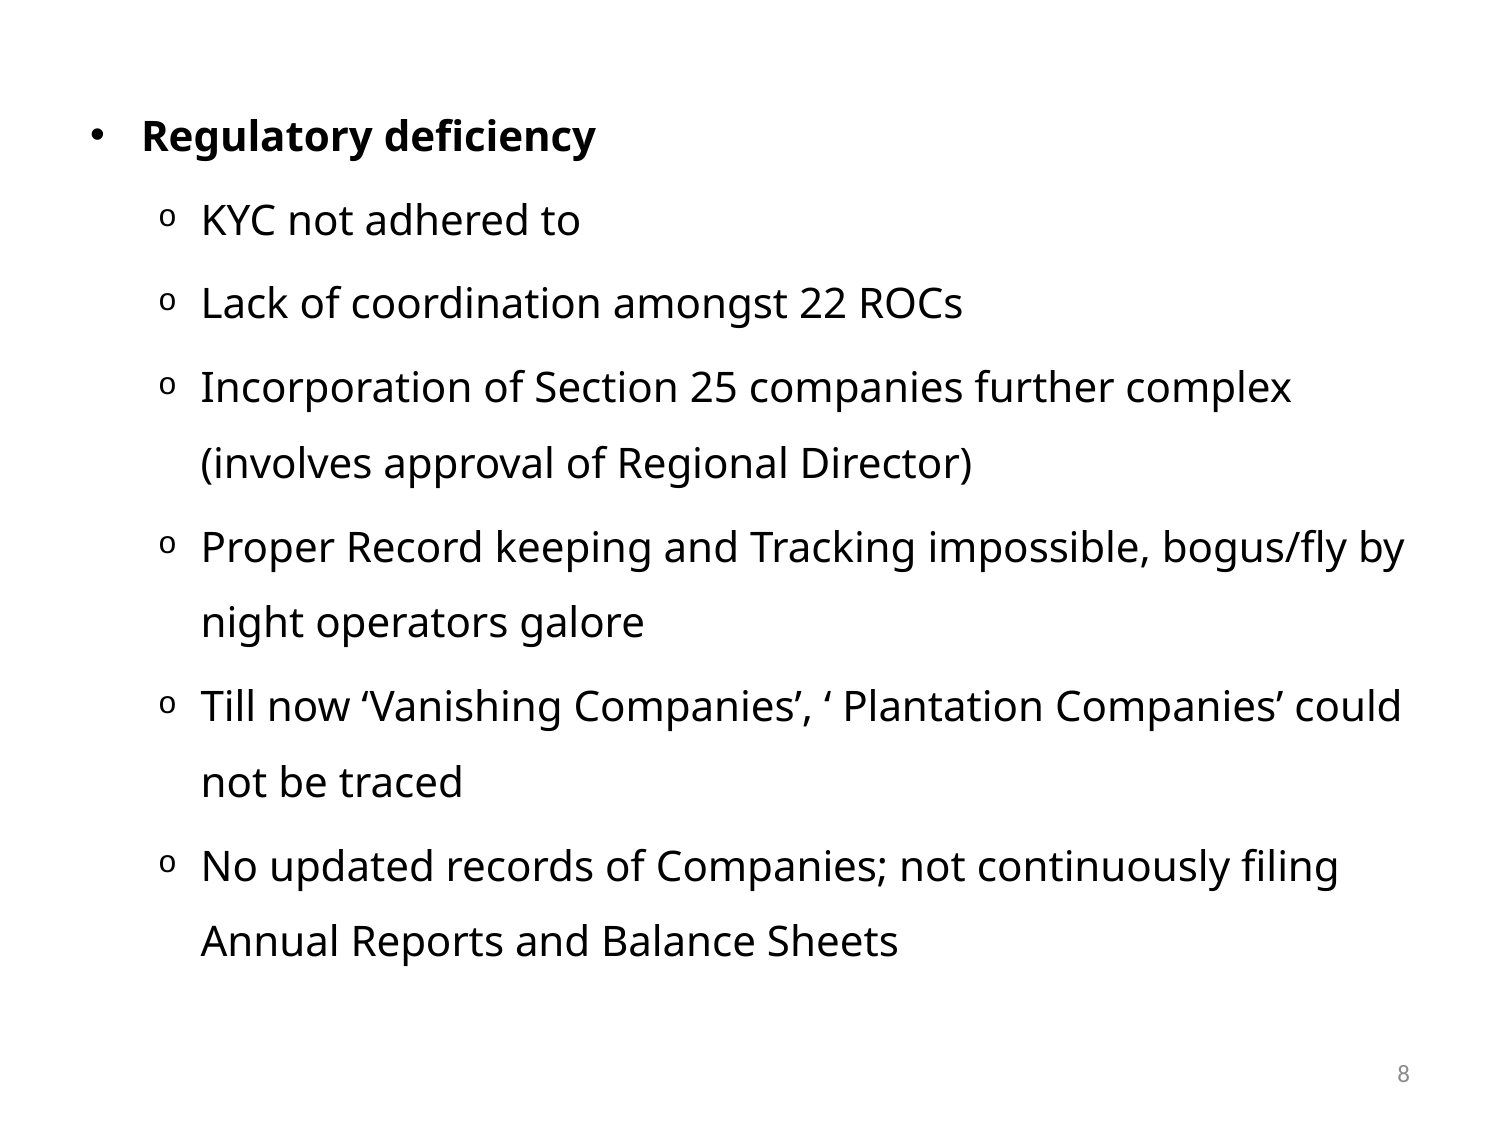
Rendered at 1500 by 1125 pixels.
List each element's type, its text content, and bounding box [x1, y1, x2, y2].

list Regulatory deficiency KYC not adhered to Lack of coordination amongst 22 ROCs Incorporation of Section 25 companies further complex (involves approval of Regional Director) Proper Record keeping and Tracking impossible, bogus/fly by night operators galore Till now ‘Vanishing Companies’, ‘ Plantation Companies’ could not be traced No updated records of Companies; not continuously filing Annual Reports and Balance Sheets [75, 101, 1425, 1035]
slide_number 8 [1074, 1042, 1425, 1103]
